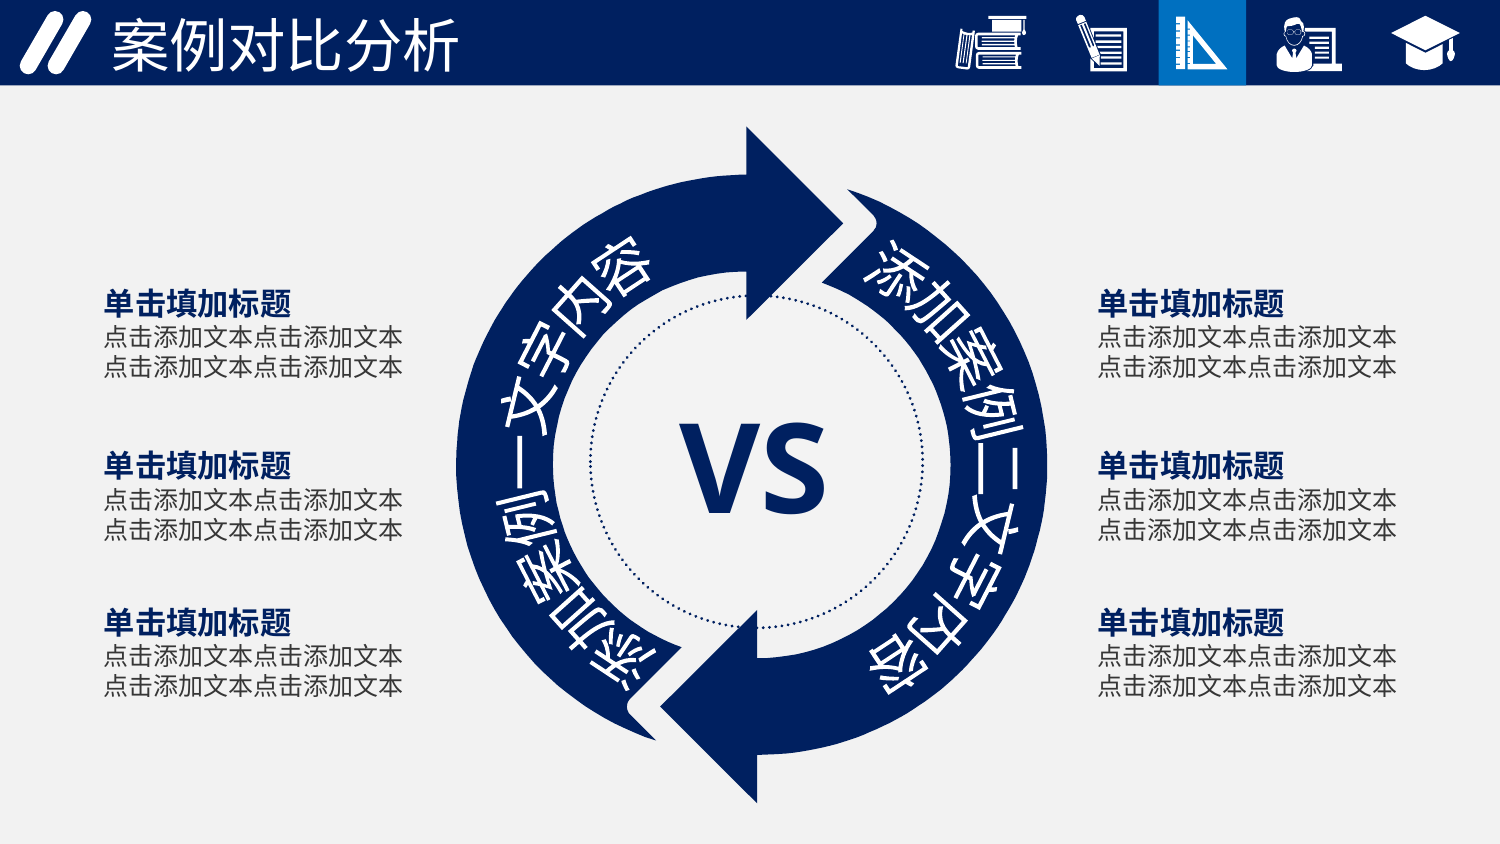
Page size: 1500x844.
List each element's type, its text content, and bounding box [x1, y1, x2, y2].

text_box 单击填加标题 点击添加文本点击添加文本 点击添加文本点击添加文本 [87, 594, 453, 709]
text_box 单击填加标题 点击添加文本点击添加文本 点击添加文本点击添加文本 [1081, 438, 1446, 553]
text_box 案例对比分析 [96, 1, 476, 87]
text_box 单击填加标题 点击添加文本点击添加文本 点击添加文本点击添加文本 [87, 438, 453, 553]
text_box [660, 189, 1048, 804]
text_box VS [662, 380, 847, 547]
text_box [456, 126, 844, 741]
text_box 单击填加标题 点击添加文本点击添加文本 点击添加文本点击添加文本 [1081, 594, 1446, 709]
text_box 单击填加标题 点击添加文本点击添加文本 点击添加文本点击添加文本 [1081, 276, 1446, 391]
text_box [590, 295, 923, 628]
text_box 单击填加标题 点击添加文本点击添加文本 点击添加文本点击添加文本 [87, 276, 453, 391]
